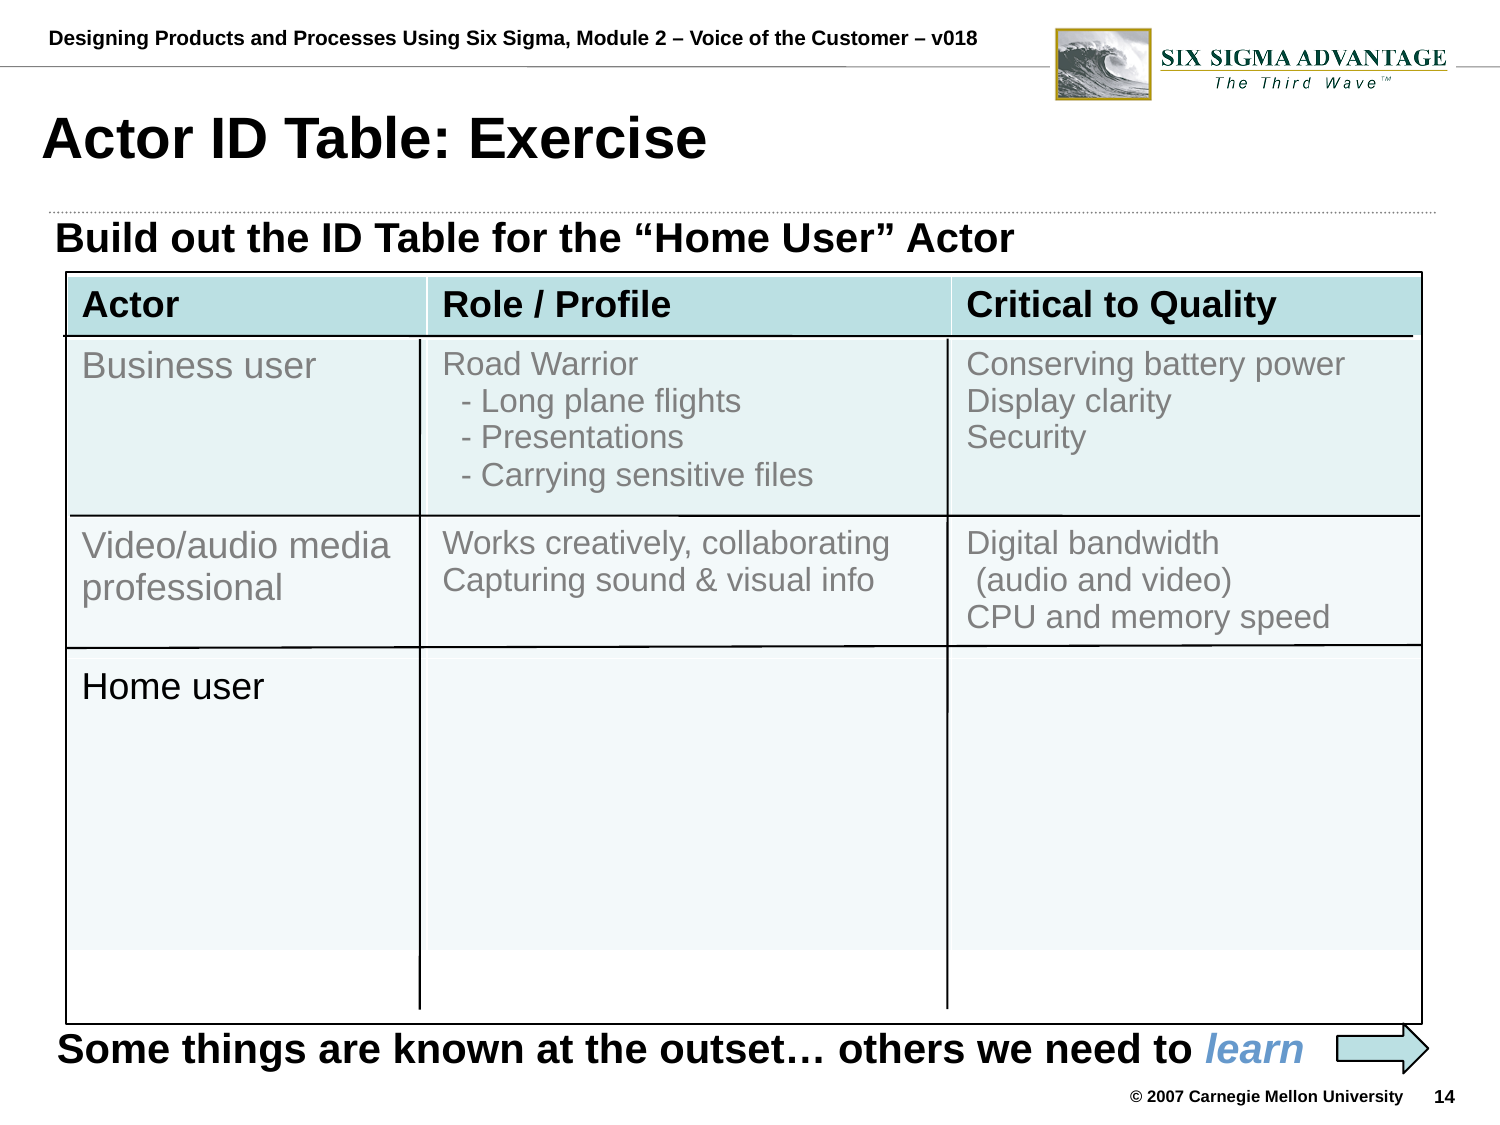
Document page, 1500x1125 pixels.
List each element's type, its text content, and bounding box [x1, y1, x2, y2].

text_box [88, 675, 1279, 682]
text_box [65, 655, 1422, 1025]
text_box Some things are known at the outset… others we need to learn [42, 1014, 1409, 1080]
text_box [65, 644, 1423, 649]
picture [1049, 24, 1456, 104]
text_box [66, 338, 1410, 342]
text_box [1337, 1025, 1429, 1074]
text_box [65, 271, 1422, 644]
text_box Build out the ID Table for the “Home User” Actor [40, 203, 1464, 339]
title Actor ID Table: Exercise [26, 106, 1302, 178]
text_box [73, 517, 1417, 521]
